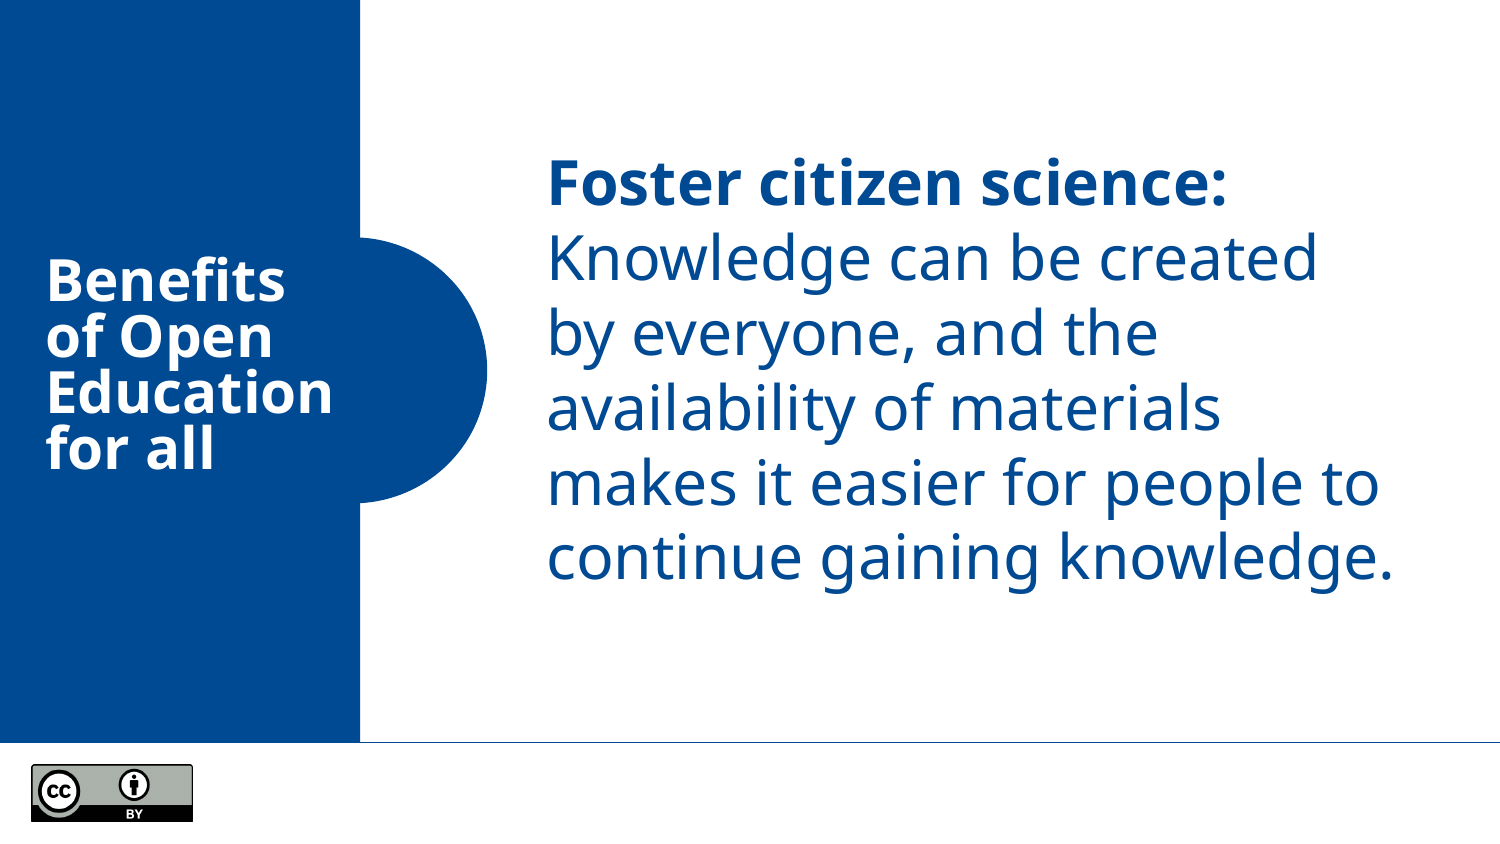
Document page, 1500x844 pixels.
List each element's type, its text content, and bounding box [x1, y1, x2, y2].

text_box [308, 496, 397, 504]
text_box Benefits of Open Education for all [30, 242, 400, 496]
text_box Foster citizen science: Knowledge can be created by everyone, and the availability of materials makes it easier for people to continue gaining knowledge. [531, 127, 1418, 608]
text_box [0, 750, 1500, 844]
text_box [400, 245, 488, 495]
text_box [317, 237, 389, 242]
picture [31, 764, 193, 822]
text_box [0, 0, 361, 742]
